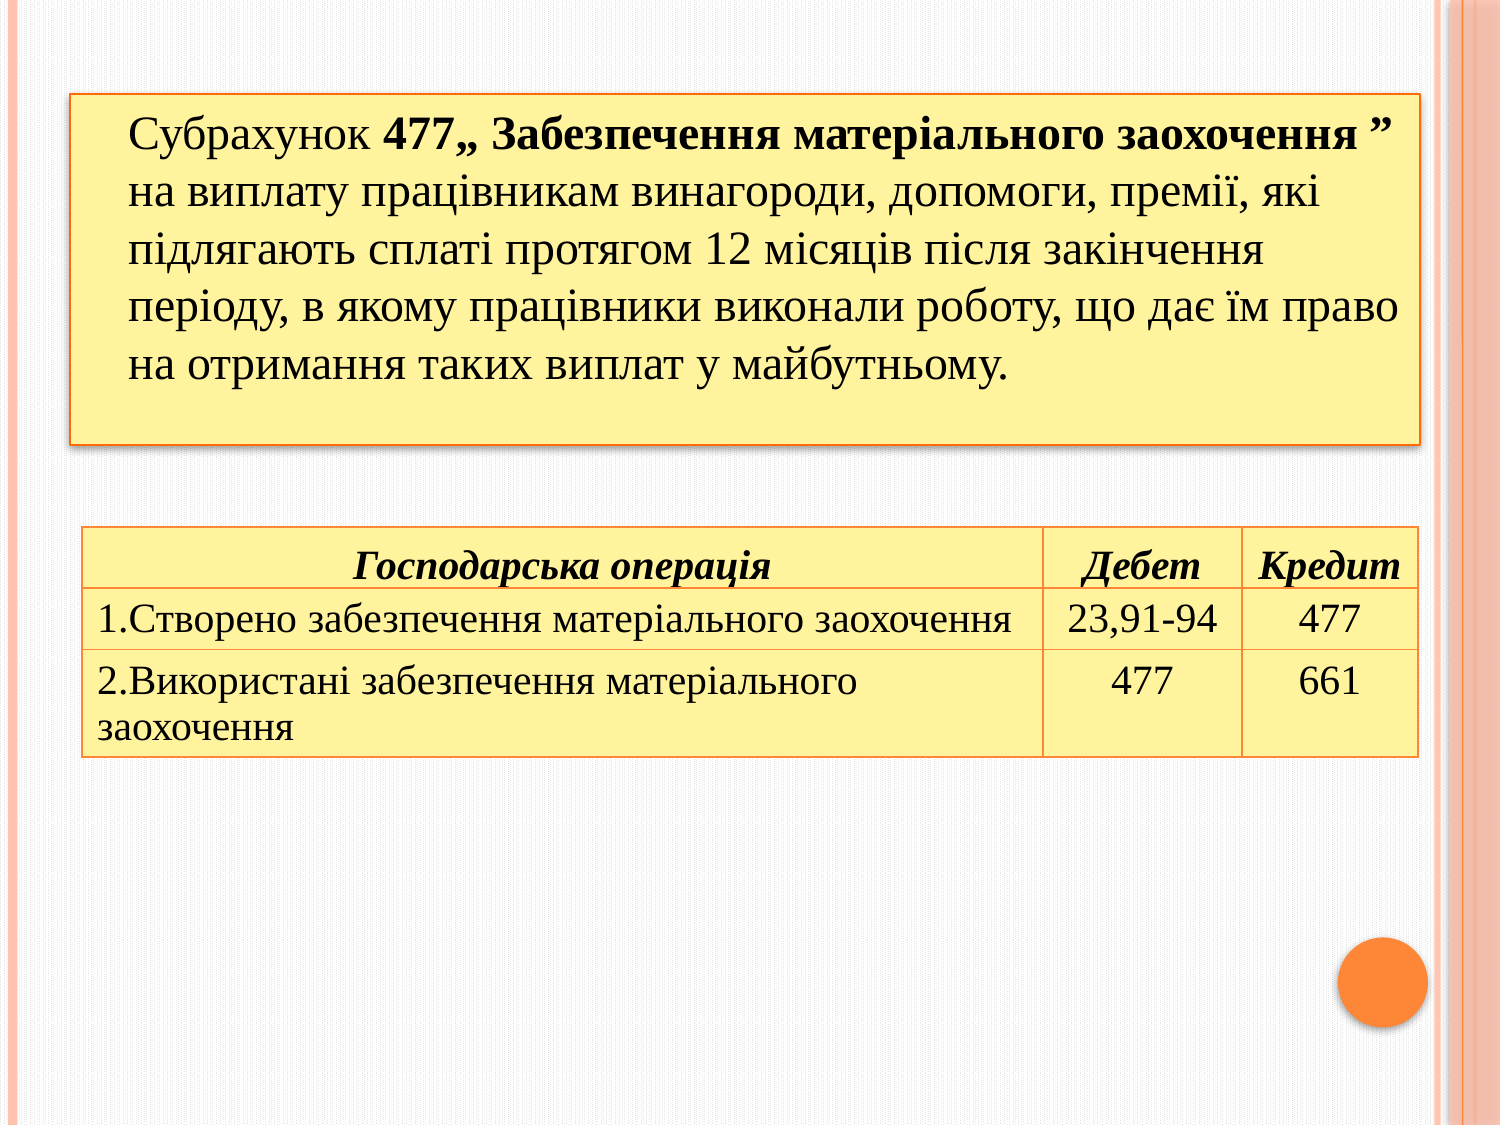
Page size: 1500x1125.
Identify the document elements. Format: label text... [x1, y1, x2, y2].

table_cell 2.Використані забезпечення матеріального заохочення [83, 650, 1042, 756]
table_cell 23,91-94 [1044, 589, 1241, 649]
table_header Кредит [1243, 528, 1417, 587]
table_header Дебет [1044, 528, 1241, 587]
list Субрахунок 477„ Забезпечення матеріального заохочення ” на виплату працівникам винагороди, допомоги, премії, які підлягають сплаті протягом 12 місяців після закінчення періоду, в якому працівники виконали роботу, що дає їм право на отримання таких виплат у майбутньому. [69, 93, 1421, 446]
table_cell 477 [1044, 650, 1241, 756]
table_header Господарська операція [83, 528, 1042, 587]
table_cell 1.Створено забезпечення матеріального заохочення [83, 589, 1042, 649]
table_cell 661 [1243, 650, 1417, 756]
table_cell 477 [1243, 589, 1417, 649]
